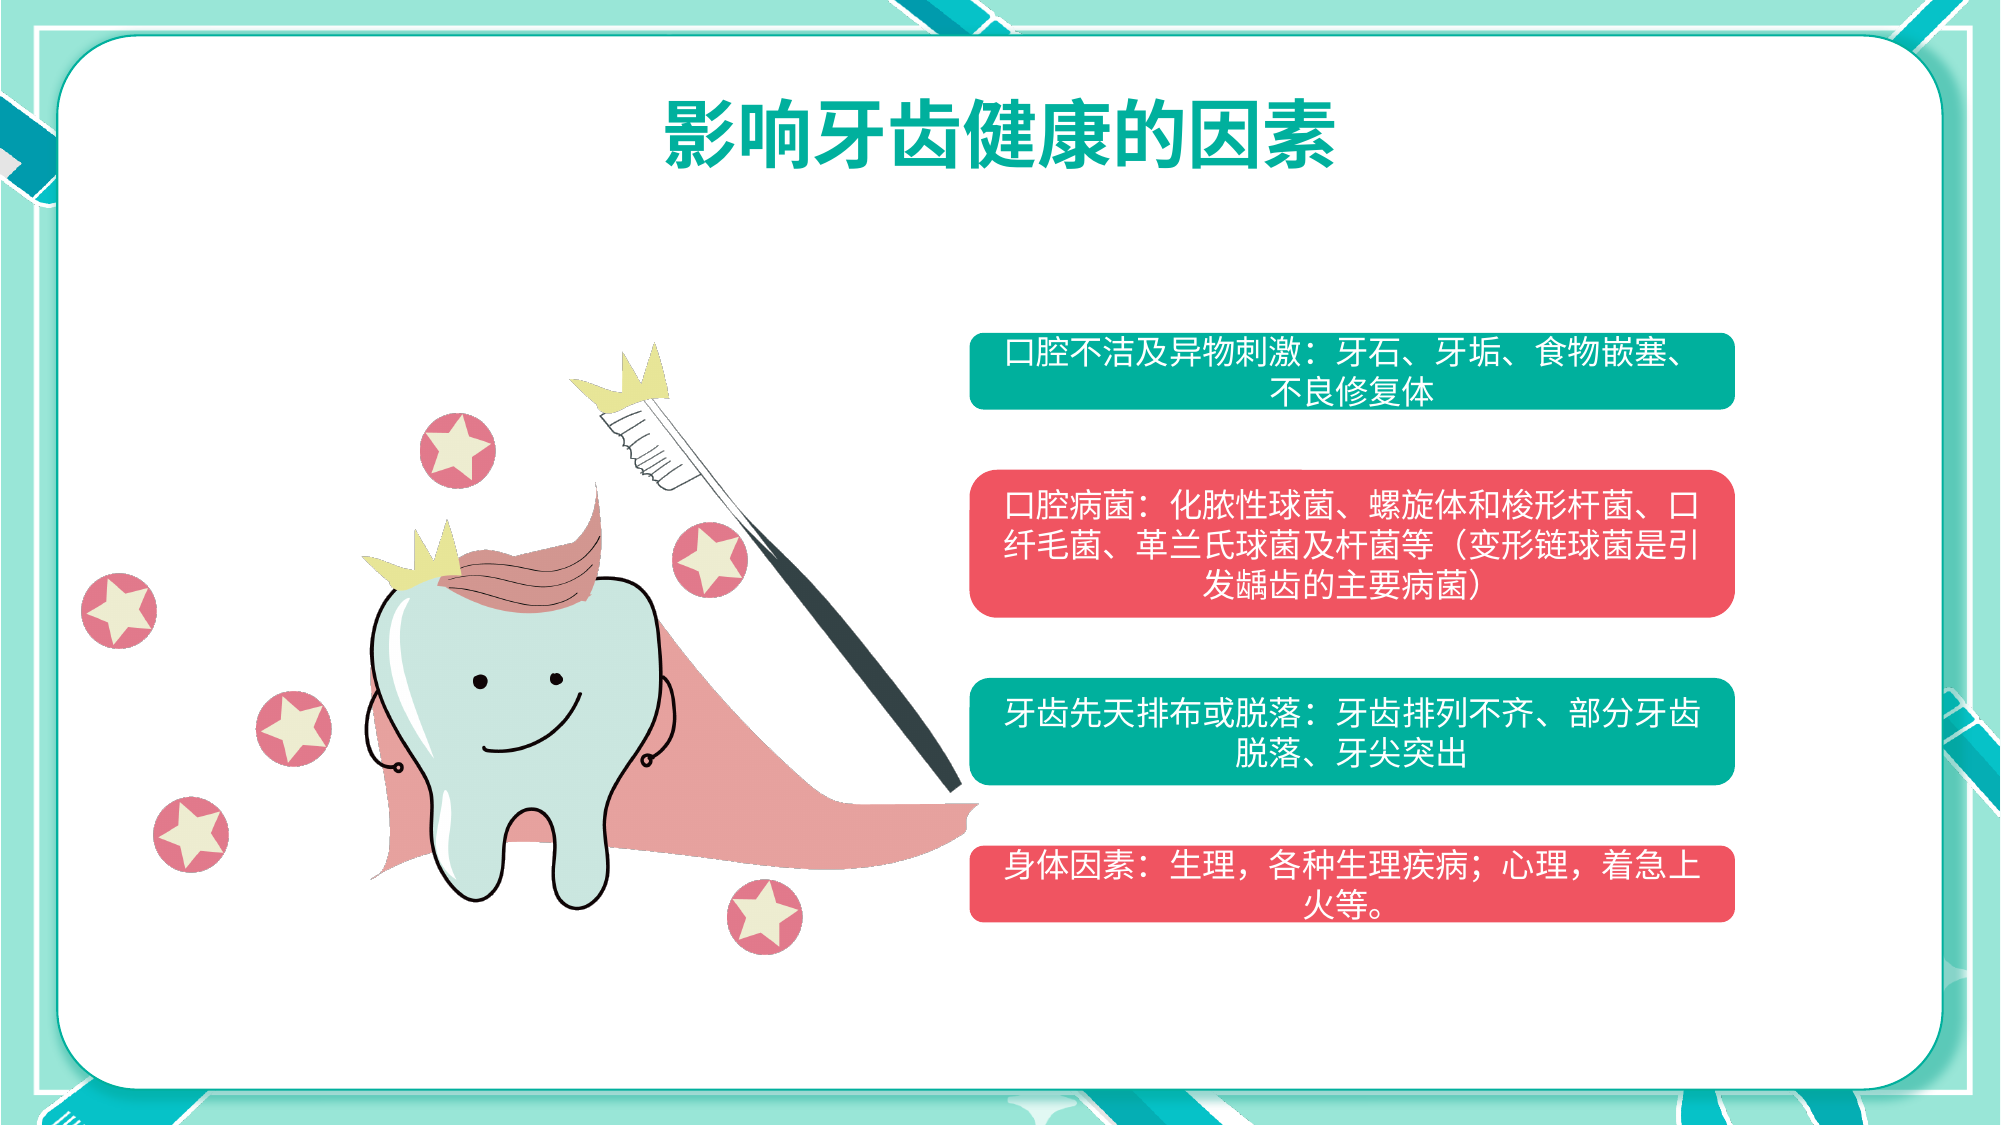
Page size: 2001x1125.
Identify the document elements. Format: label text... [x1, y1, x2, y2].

text_box 影响牙齿健康的因素 [632, 80, 1368, 185]
text_box 牙齿先天排布或脱落：牙齿排列不齐、部分牙齿脱落、牙尖突出 [1117, 676, 1737, 787]
text_box 口腔病菌：化脓性球菌、螺旋体和梭形杆菌、口纤毛菌、革兰氏球菌及杆菌等（变形链球菌是引发龋齿的主要病菌） [1117, 468, 1737, 619]
text_box 口腔不洁及异物刺激：牙石、牙垢、食物嵌塞、不良修复体 [1117, 331, 1737, 411]
picture [0, 0, 2001, 1125]
text_box 身体因素：生理，各种生理疾病；心理，着急上火等。 [1117, 844, 1737, 924]
